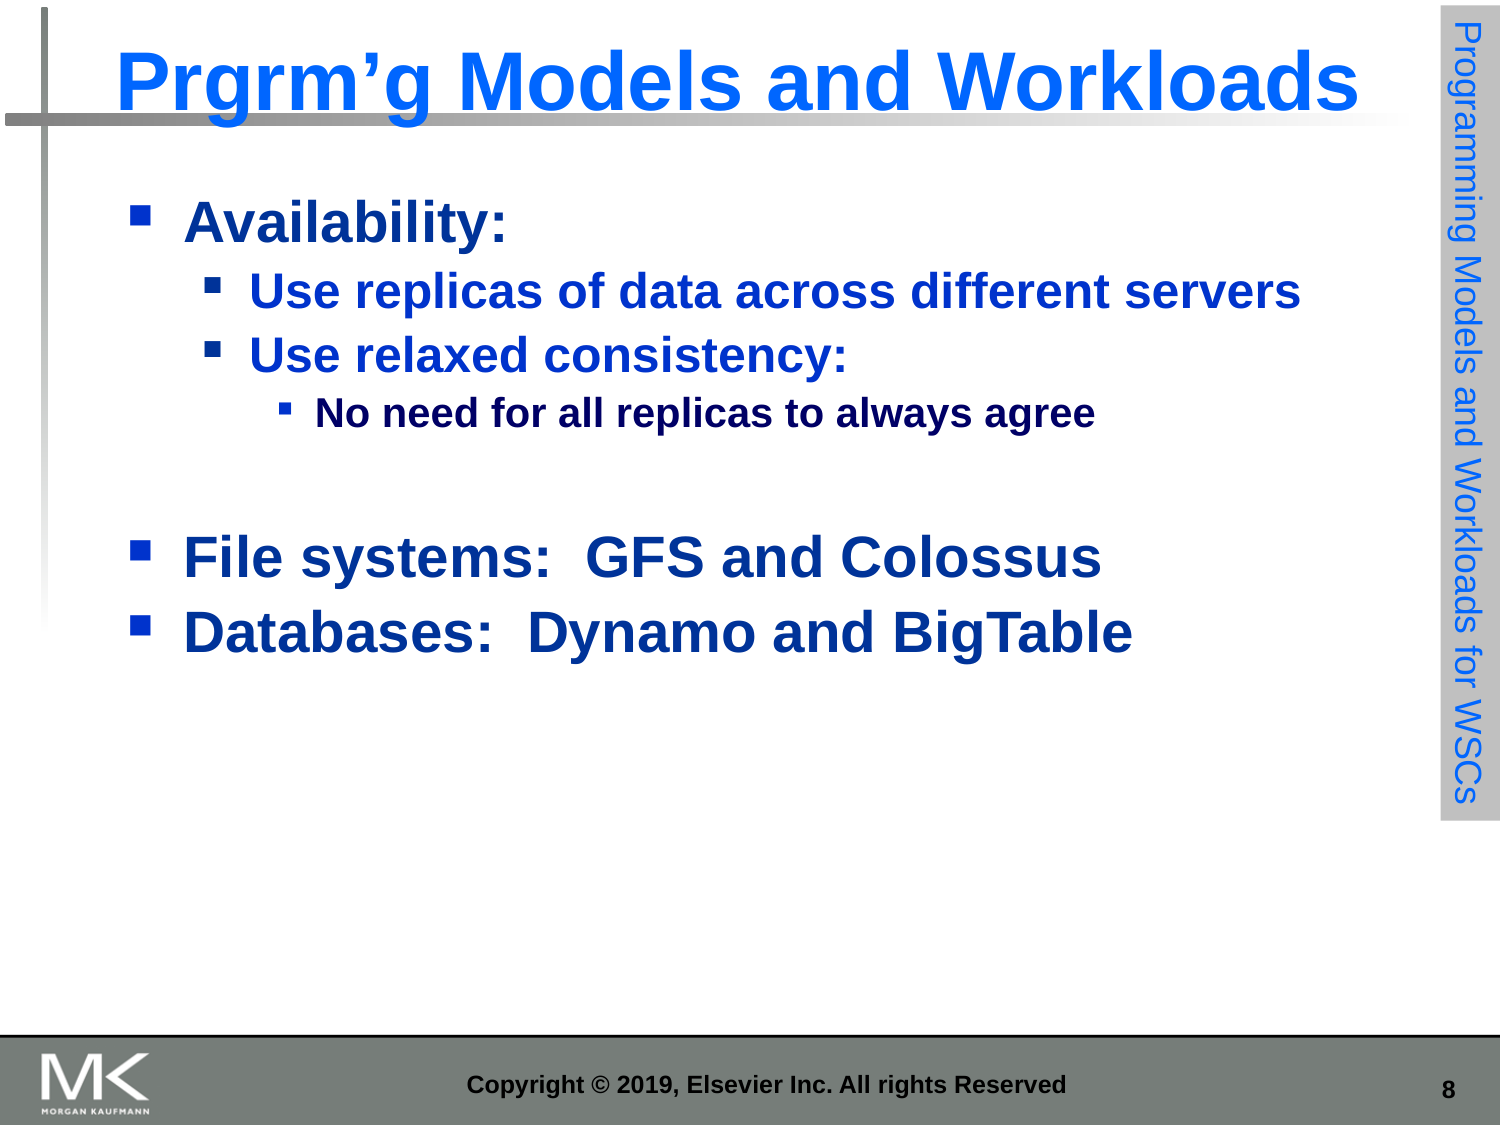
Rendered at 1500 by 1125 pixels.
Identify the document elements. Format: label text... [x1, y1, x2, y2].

footer Copyright © 2019, Elsevier Inc. All rights Reserved [170, 1046, 1365, 1106]
text_box Programming Models and Workloads for WSCs [1440, 5, 1500, 821]
title Prgrm’g Models and Workloads [100, 17, 1440, 135]
picture [29, 1046, 160, 1123]
list Availability: Use replicas of data across different servers Use relaxed consistency: No need for all replicas to always agree File systems: GFS and Colossus Databases: Dynamo and BigTable [111, 184, 1470, 1024]
